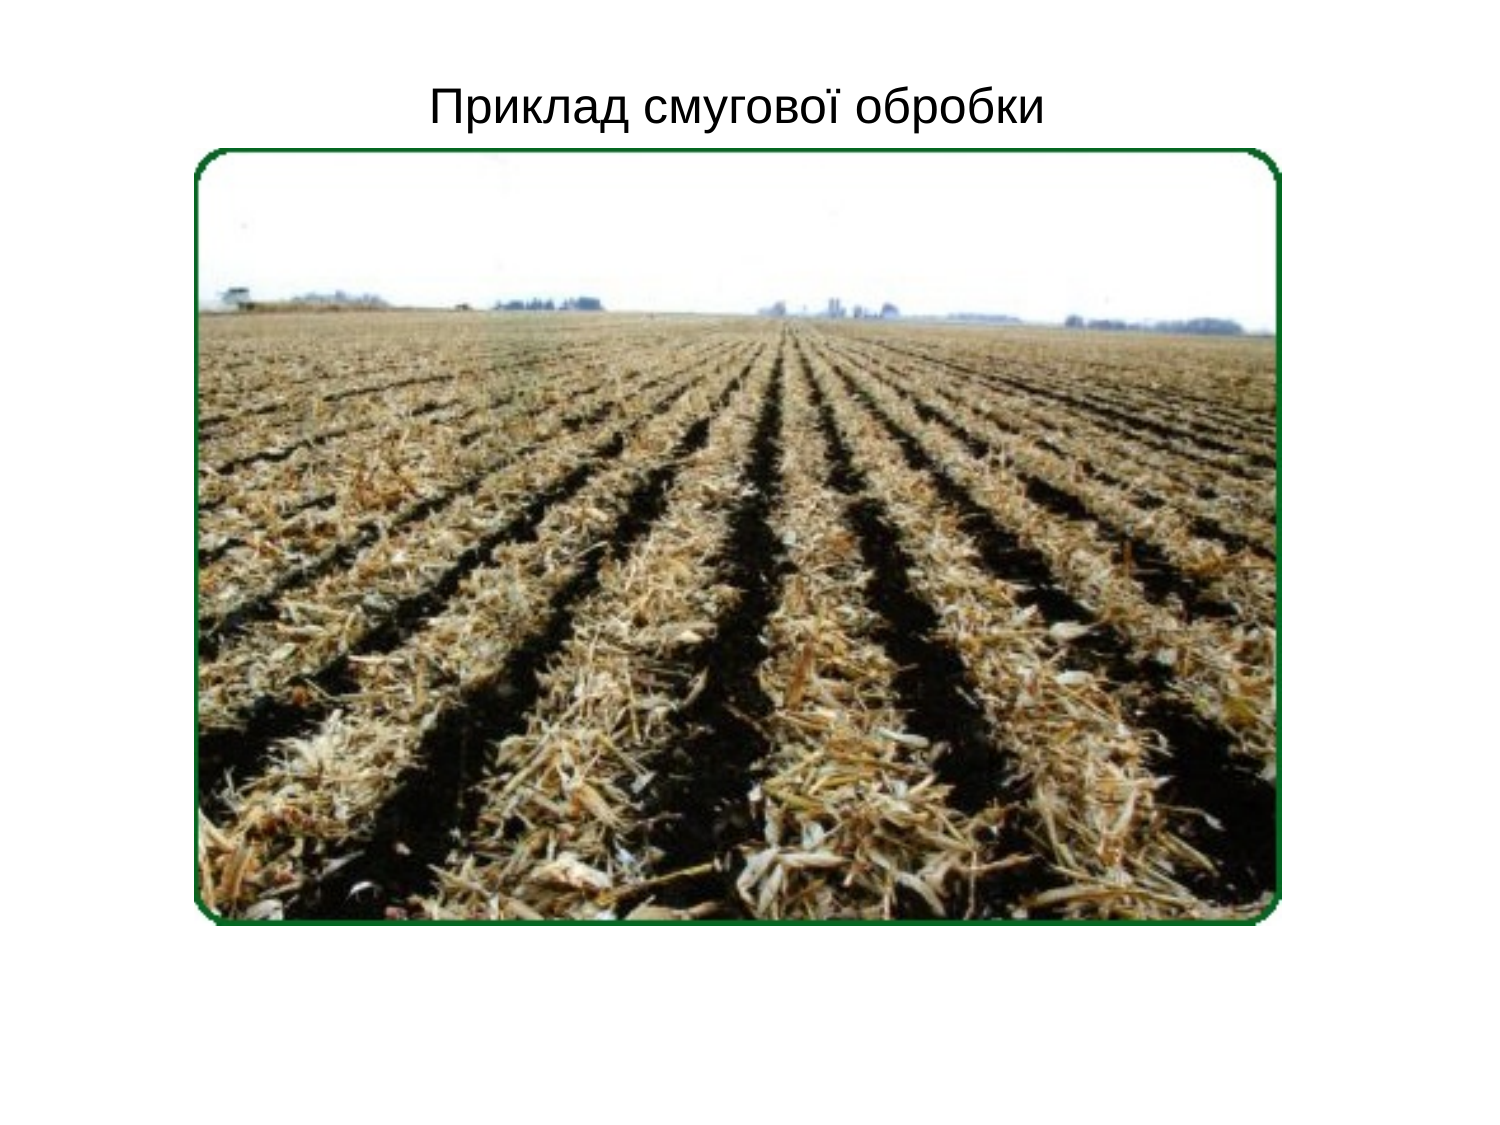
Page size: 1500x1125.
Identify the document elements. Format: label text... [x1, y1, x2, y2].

text_box Приклад смугової обробки [414, 66, 1061, 142]
picture [194, 148, 1282, 927]
